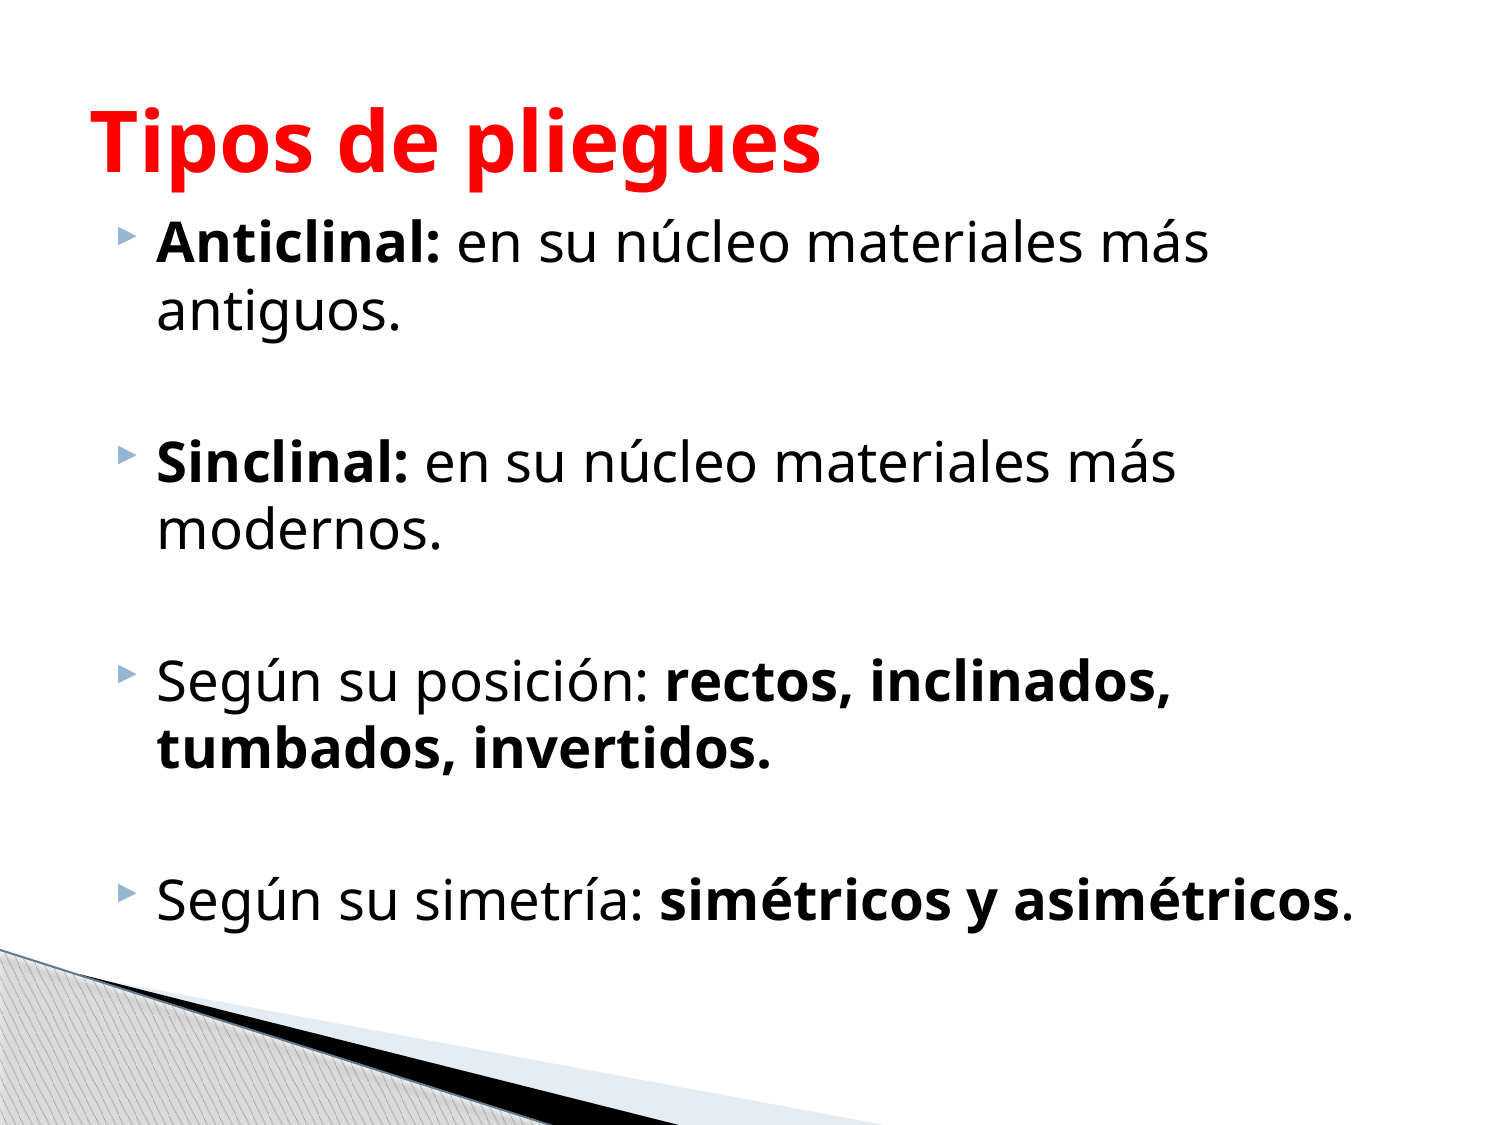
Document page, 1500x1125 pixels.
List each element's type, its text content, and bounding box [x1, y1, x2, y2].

title Tipos de pliegues [75, 45, 1425, 233]
list Anticlinal: en su núcleo materiales más antiguos. Sinclinal: en su núcleo materiales más modernos. Según su posición: rectos, inclinados, tumbados, invertidos. Según su simetría: simétricos y asimétricos. [82, 199, 1432, 942]
